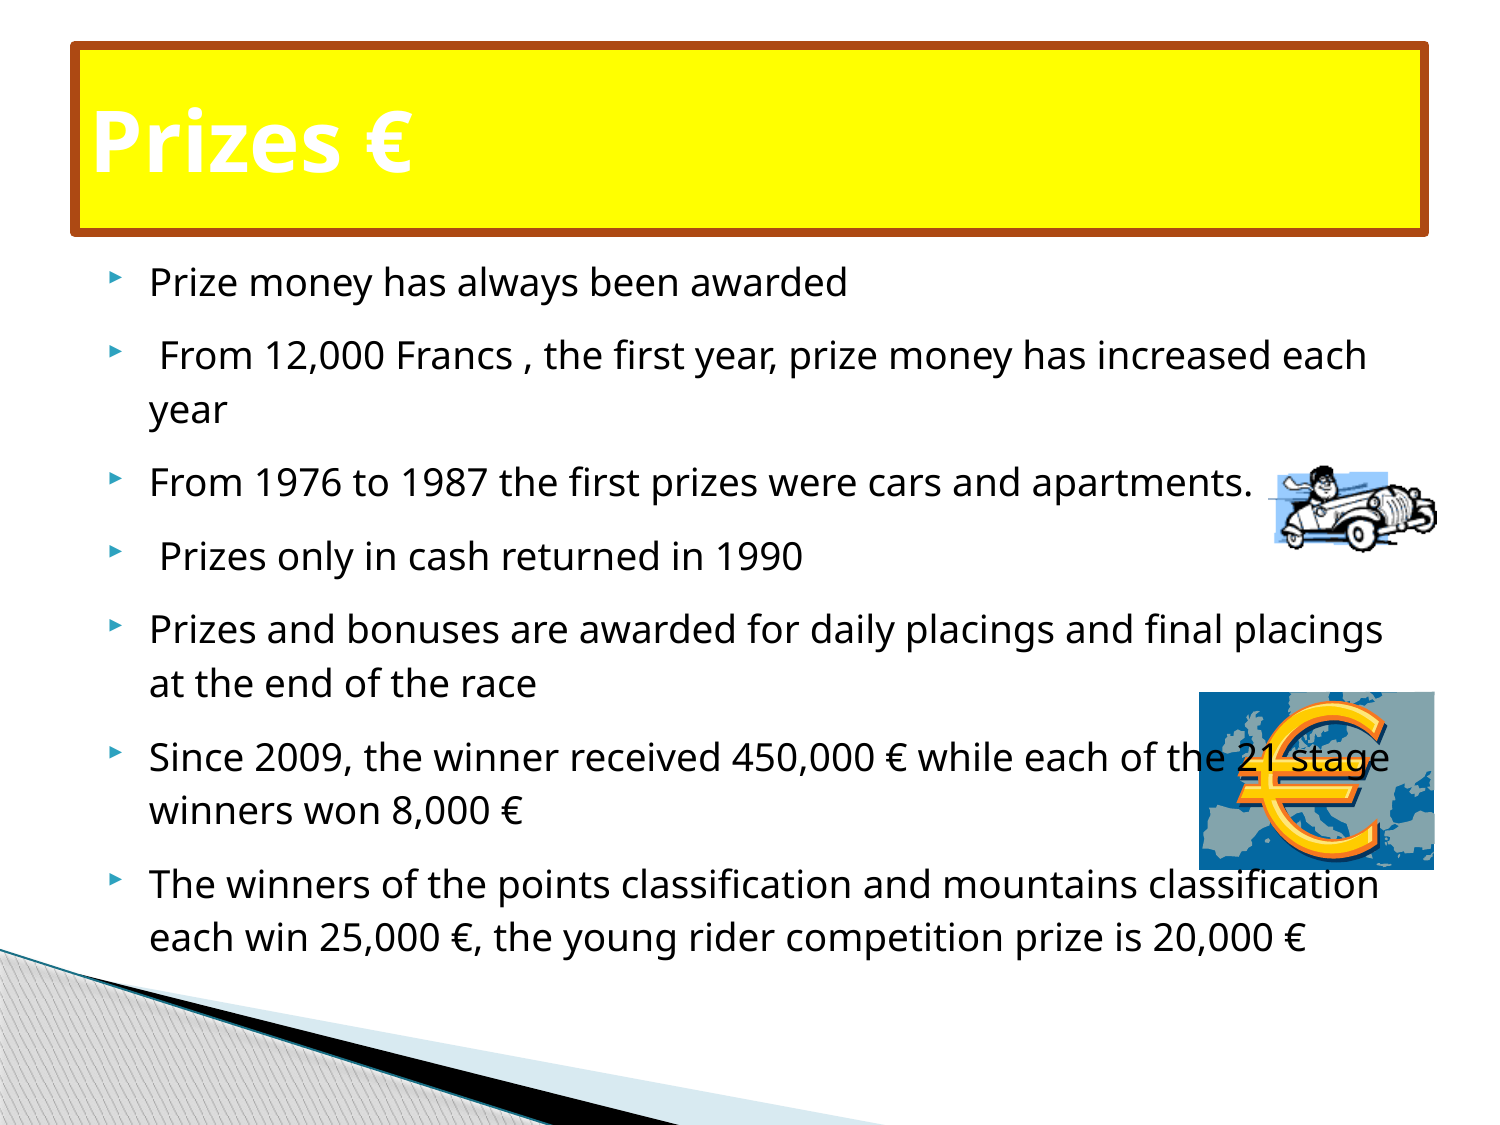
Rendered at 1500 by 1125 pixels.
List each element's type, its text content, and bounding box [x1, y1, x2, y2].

title Prizes € [70, 41, 1429, 237]
picture [1198, 690, 1436, 871]
list Prize money has always been awarded From 12,000 Francs , the first year, prize money has increased each year From 1976 to 1987 the first prizes were cars and apartments. Prizes only in cash returned in 1990 Prizes and bonuses are awarded for daily placings and final placings at the end of the race Since 2009, the winner received 450,000 € while each of the 21 stage winners won 8,000 € The winners of the points classification and mountains classification each win 25,000 €, the young rider competition prize is 20,000 € [75, 243, 1425, 986]
picture [1267, 414, 1438, 584]
